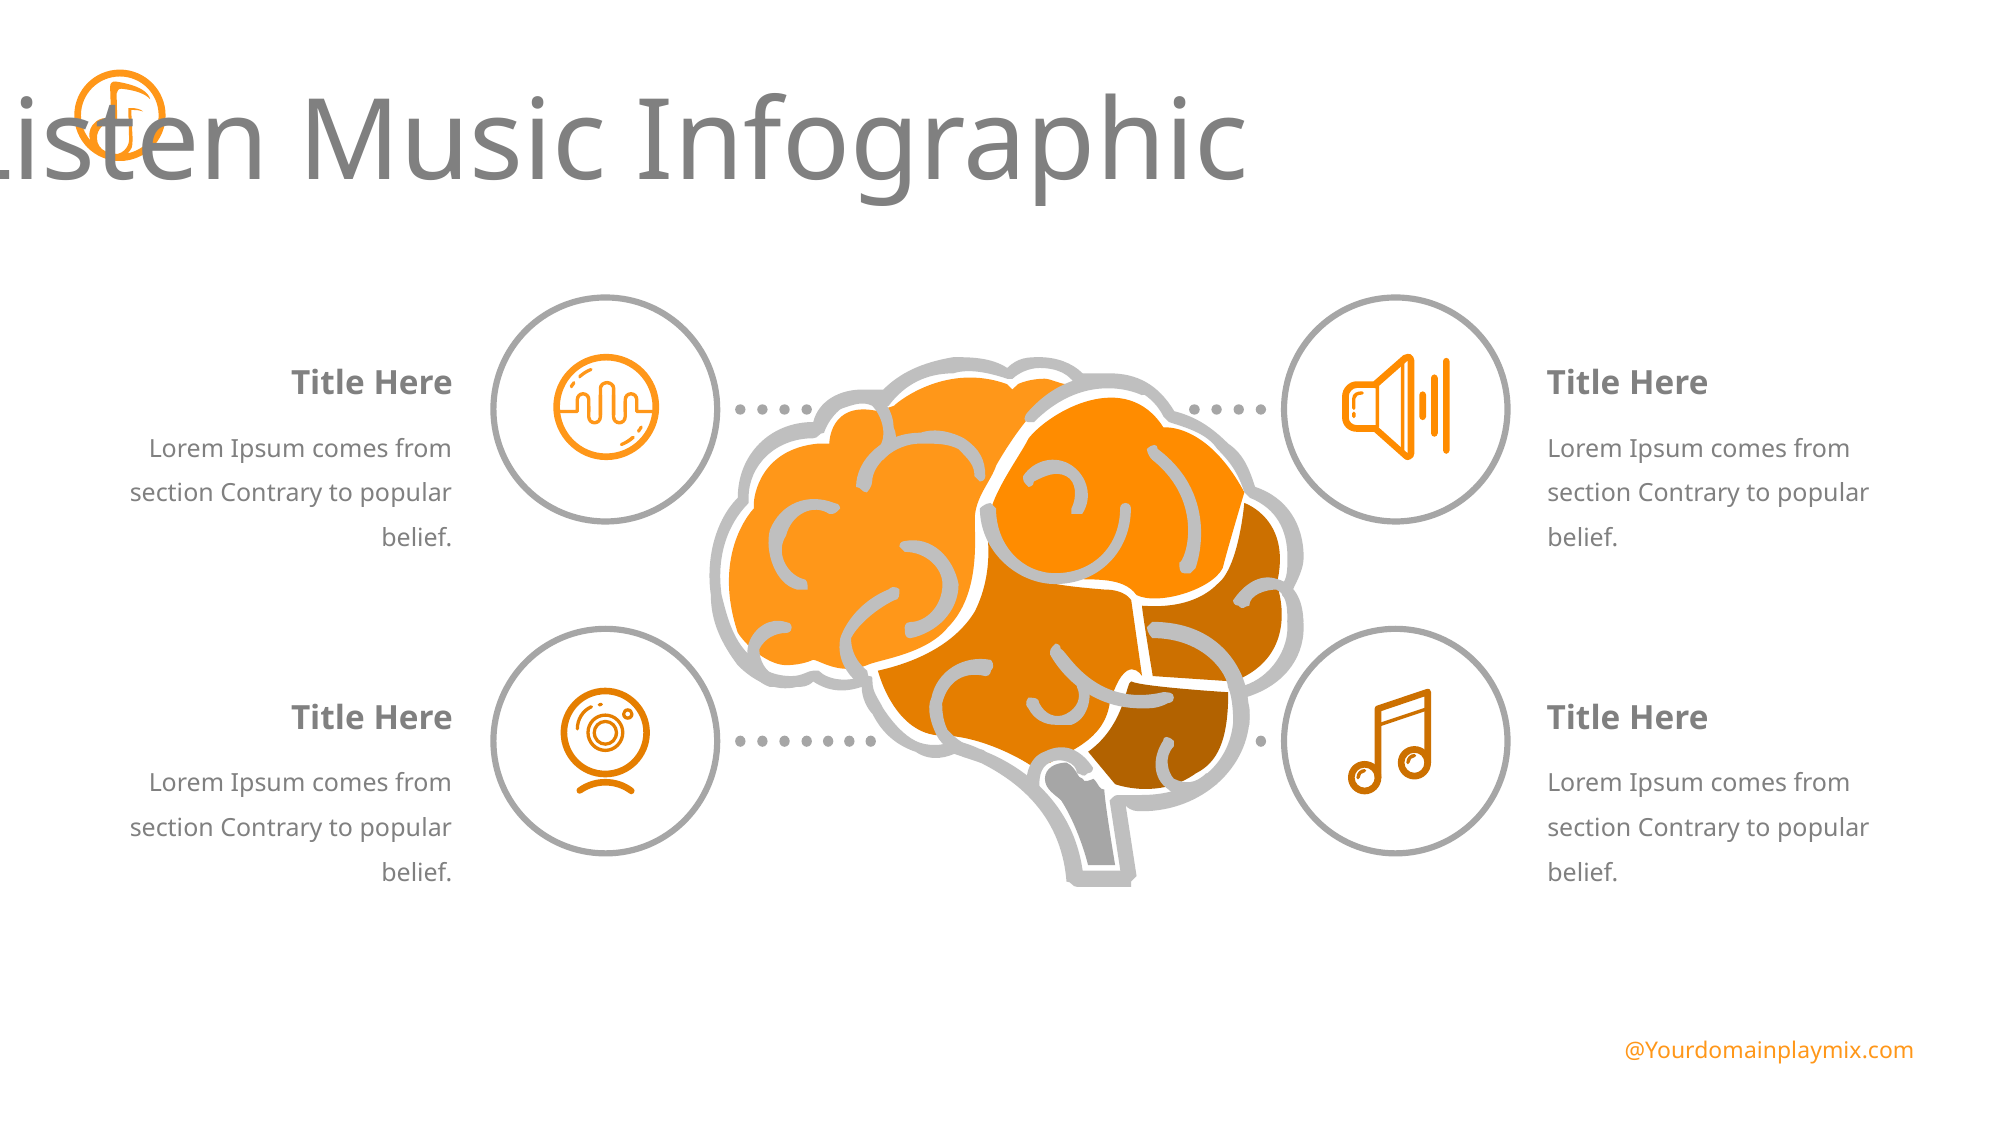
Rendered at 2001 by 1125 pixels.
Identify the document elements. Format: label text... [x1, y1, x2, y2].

text_box Title Here [276, 688, 468, 744]
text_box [705, 351, 1304, 887]
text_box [1188, 294, 1511, 525]
text_box Lorem Ipsum comes from section Contrary to popular belief. [1532, 744, 1956, 894]
text_box Listen Music Infographic [0, 59, 1265, 210]
text_box Title Here [1531, 353, 1724, 409]
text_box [490, 294, 812, 525]
text_box Lorem Ipsum comes from section Contrary to popular belief. [1532, 409, 1956, 560]
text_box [1304, 625, 1511, 857]
text_box Lorem Ipsum comes from section Contrary to popular belief. [44, 744, 468, 894]
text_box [490, 625, 876, 857]
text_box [1347, 688, 1432, 795]
text_box Lorem Ipsum comes from section Contrary to popular belief. [44, 409, 468, 560]
text_box Title Here [276, 353, 468, 409]
text_box Title Here [1531, 688, 1724, 744]
